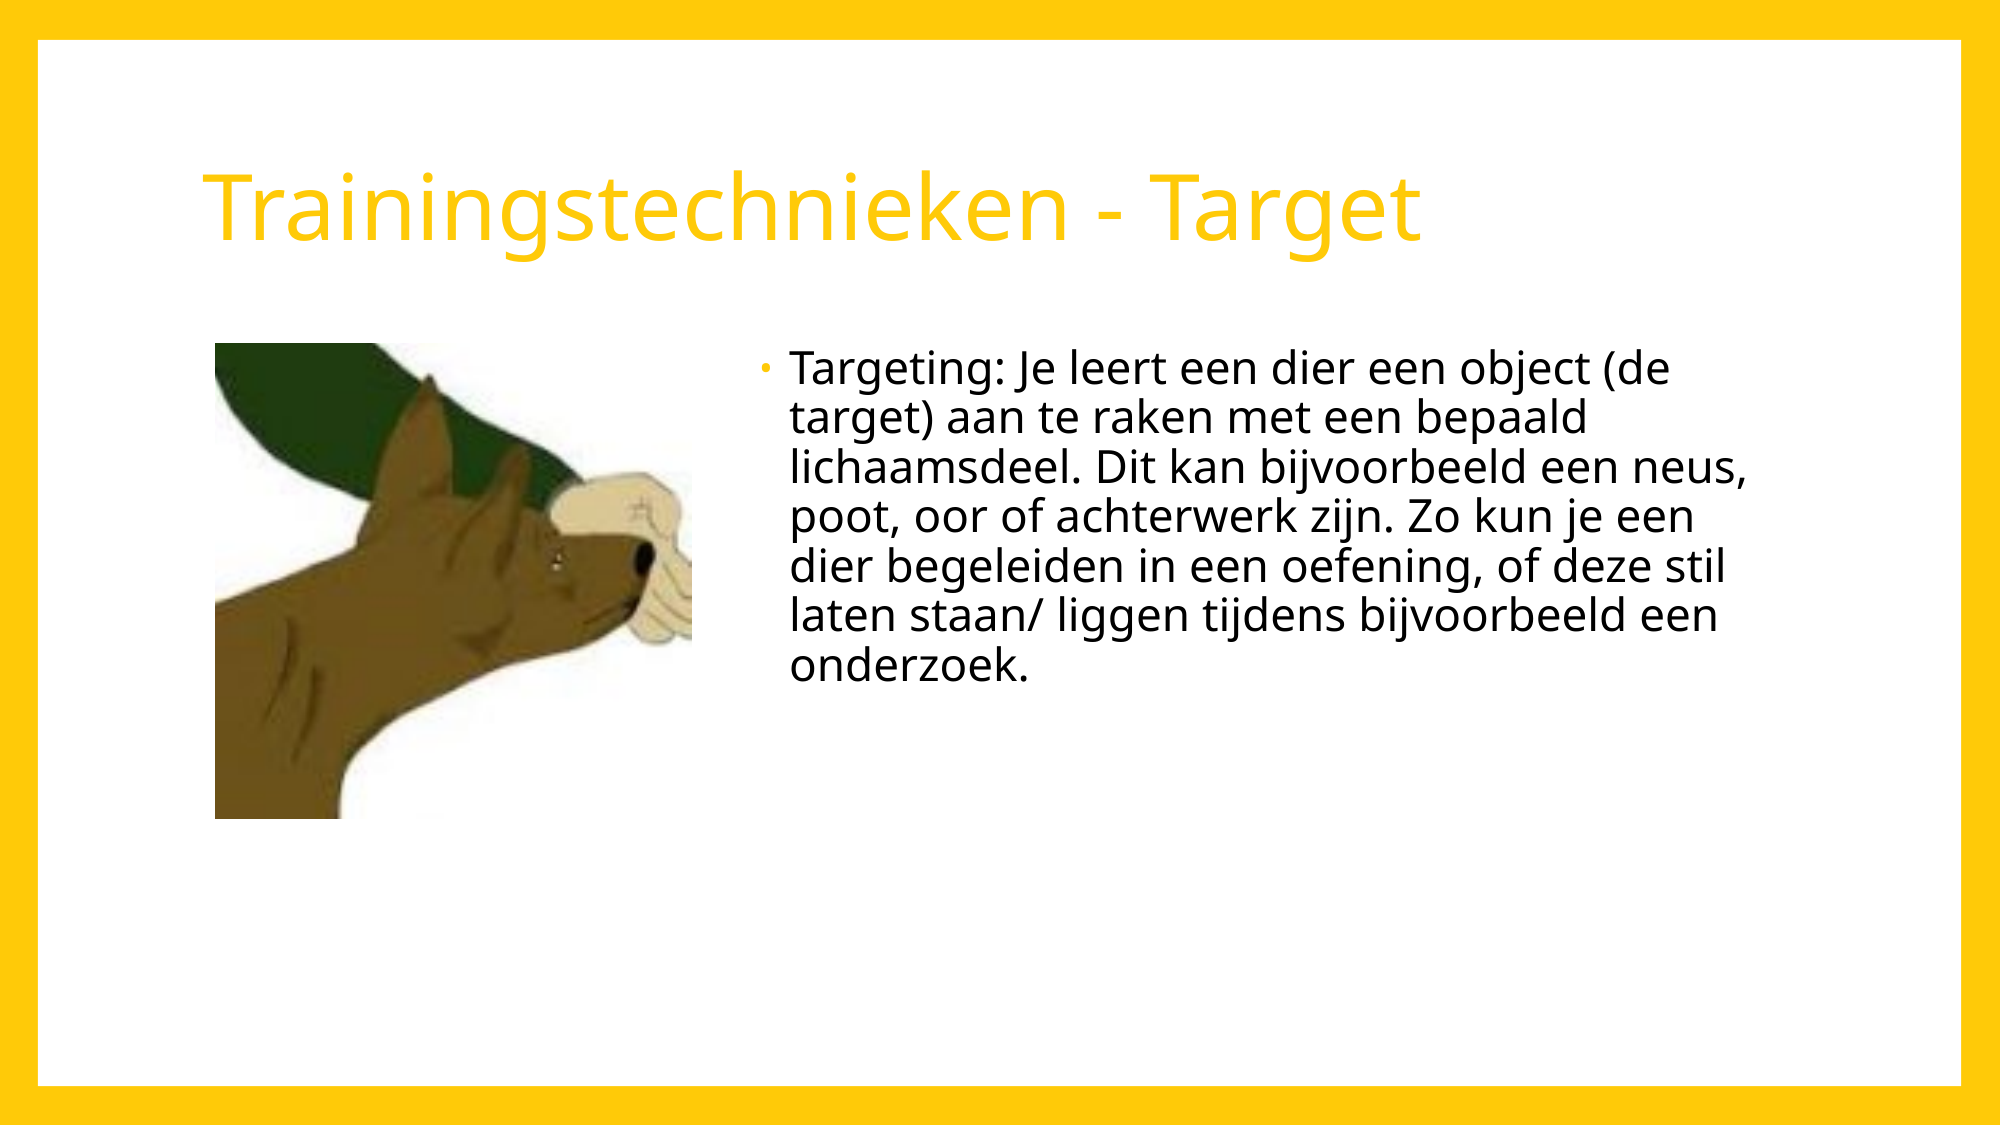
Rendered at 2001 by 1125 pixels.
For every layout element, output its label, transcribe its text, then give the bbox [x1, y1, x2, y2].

picture [215, 343, 692, 819]
list Targeting: Je leert een dier een object (de target) aan te raken met een bepaald lichaamsdeel. Dit kan bijvoorbeeld een neus, poot, oor of achterwerk zijn. Zo kun je een dier begeleiden in een oefening, of deze stil laten staan/ liggen tijdens bijvoorbeeld een onderzoek. [736, 337, 1808, 1000]
title Trainingstechnieken - Target [187, 99, 1808, 323]
